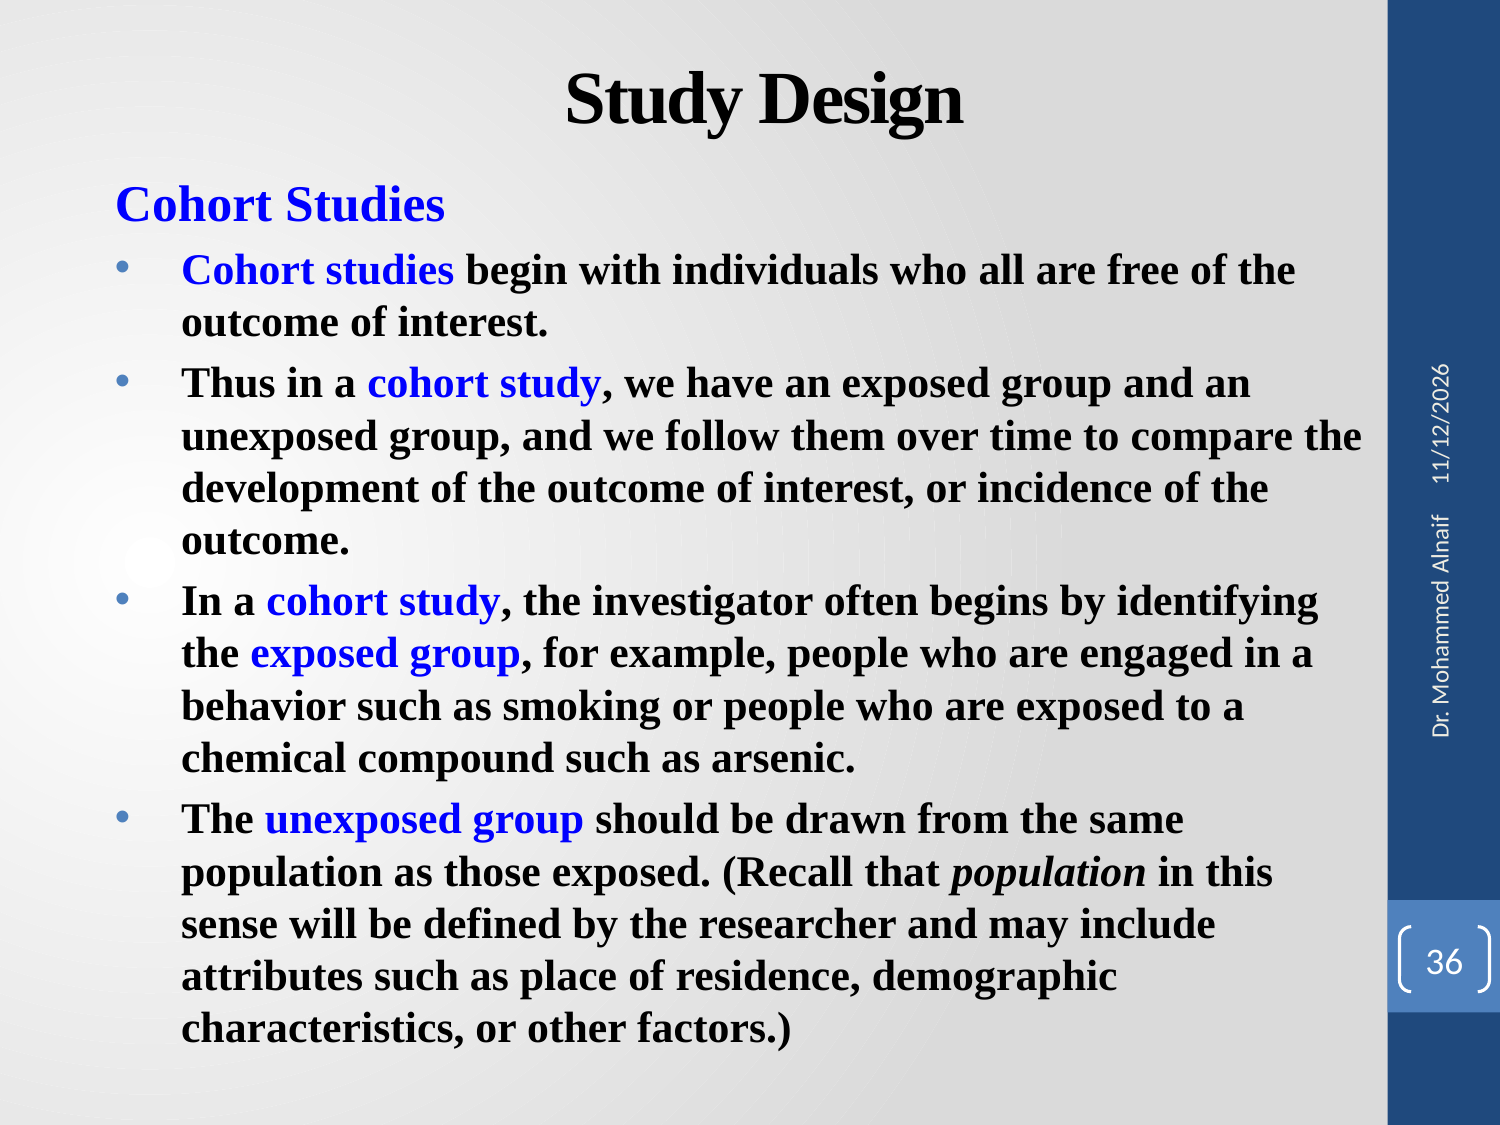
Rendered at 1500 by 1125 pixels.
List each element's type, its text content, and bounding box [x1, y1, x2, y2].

title Study Design [112, 37, 1388, 147]
footer Dr. Mohammed Alnaif [1408, 500, 1469, 889]
slide_number 36 [1397, 925, 1492, 994]
subtitle Cohort Studies Cohort studies begin with individuals who all are free of the outcome of interest. Thus in a cohort study, we have an exposed group and an unexposed group, and we follow them over time to compare the development of the outcome of interest, or incidence of the outcome. In a cohort study, the investigator often begins by identifying the exposed group, for example, people who are engaged in a behavior such as smoking or people who are exposed to a chemical compound such as arsenic. The unexposed group should be drawn from the same population as those exposed. (Recall that population in this sense will be defined by the researcher and may include attributes such as place of residence, demographic characteristics, or other factors.) [99, 162, 1388, 1063]
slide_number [1408, 100, 1469, 500]
